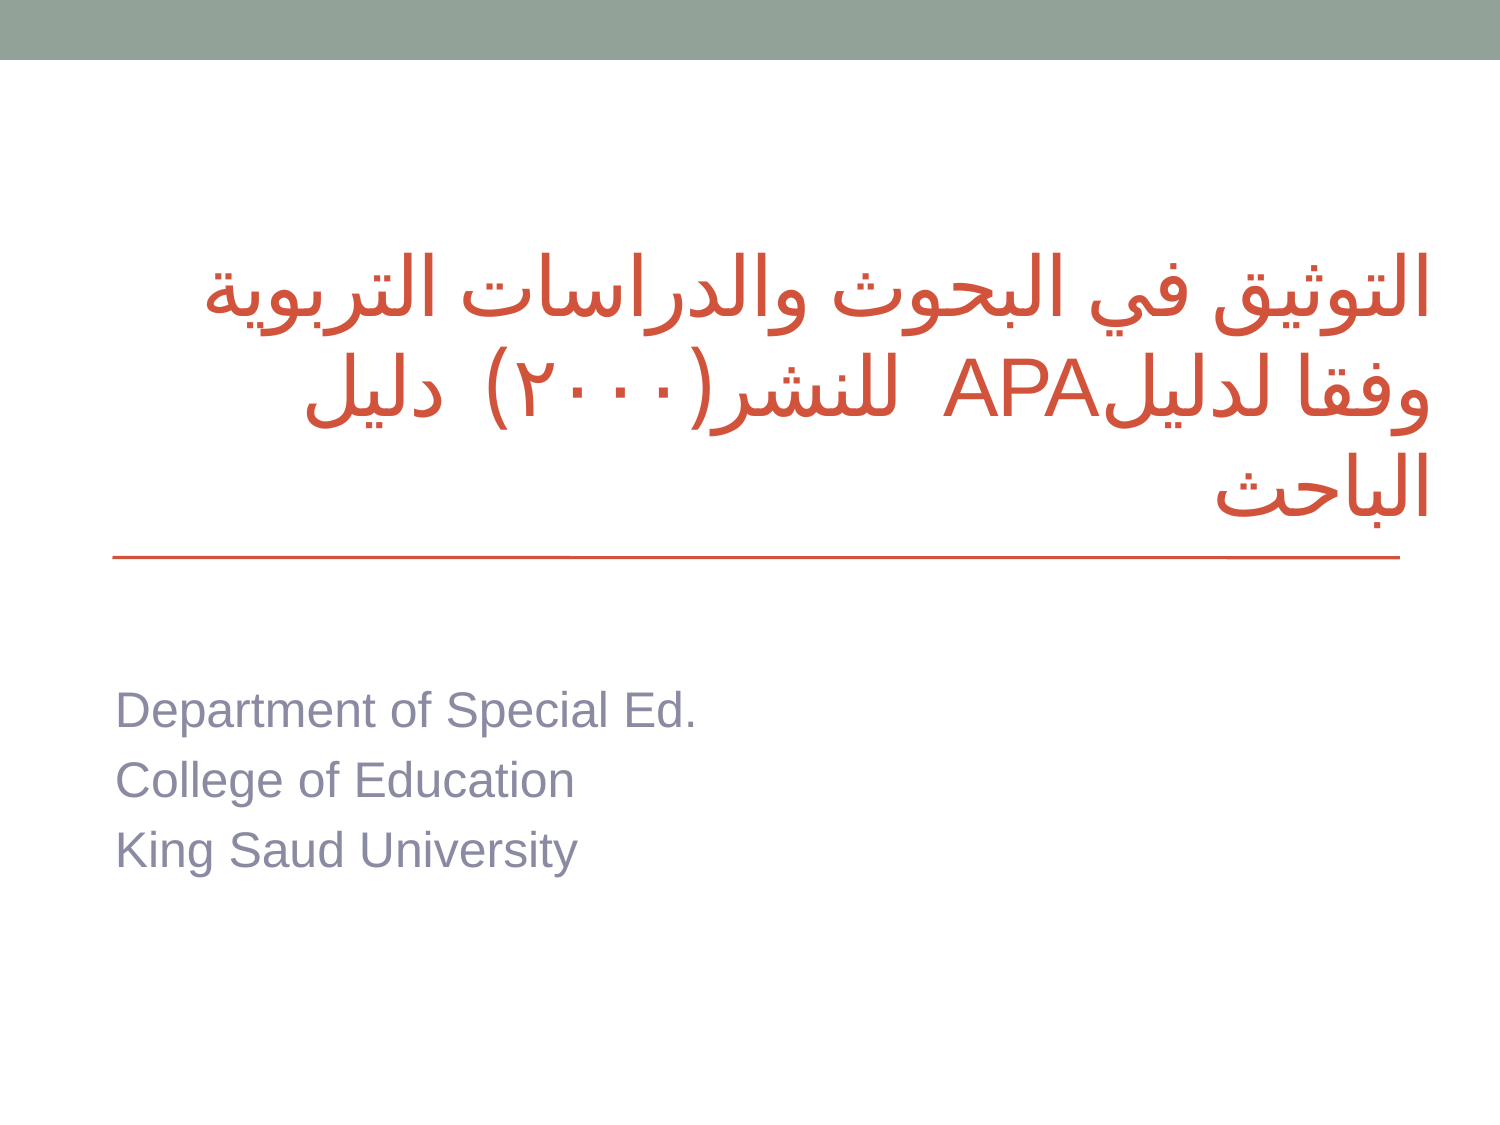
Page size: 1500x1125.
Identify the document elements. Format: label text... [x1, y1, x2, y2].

title التوثیق في البحوث والدراسات التربوية وفقا لدلیلAPA للنشر(٢٠٠٠) دليل الباحث [112, 224, 1450, 542]
subtitle Department of Special Ed. College of Education King Saud University [99, 600, 1438, 1063]
